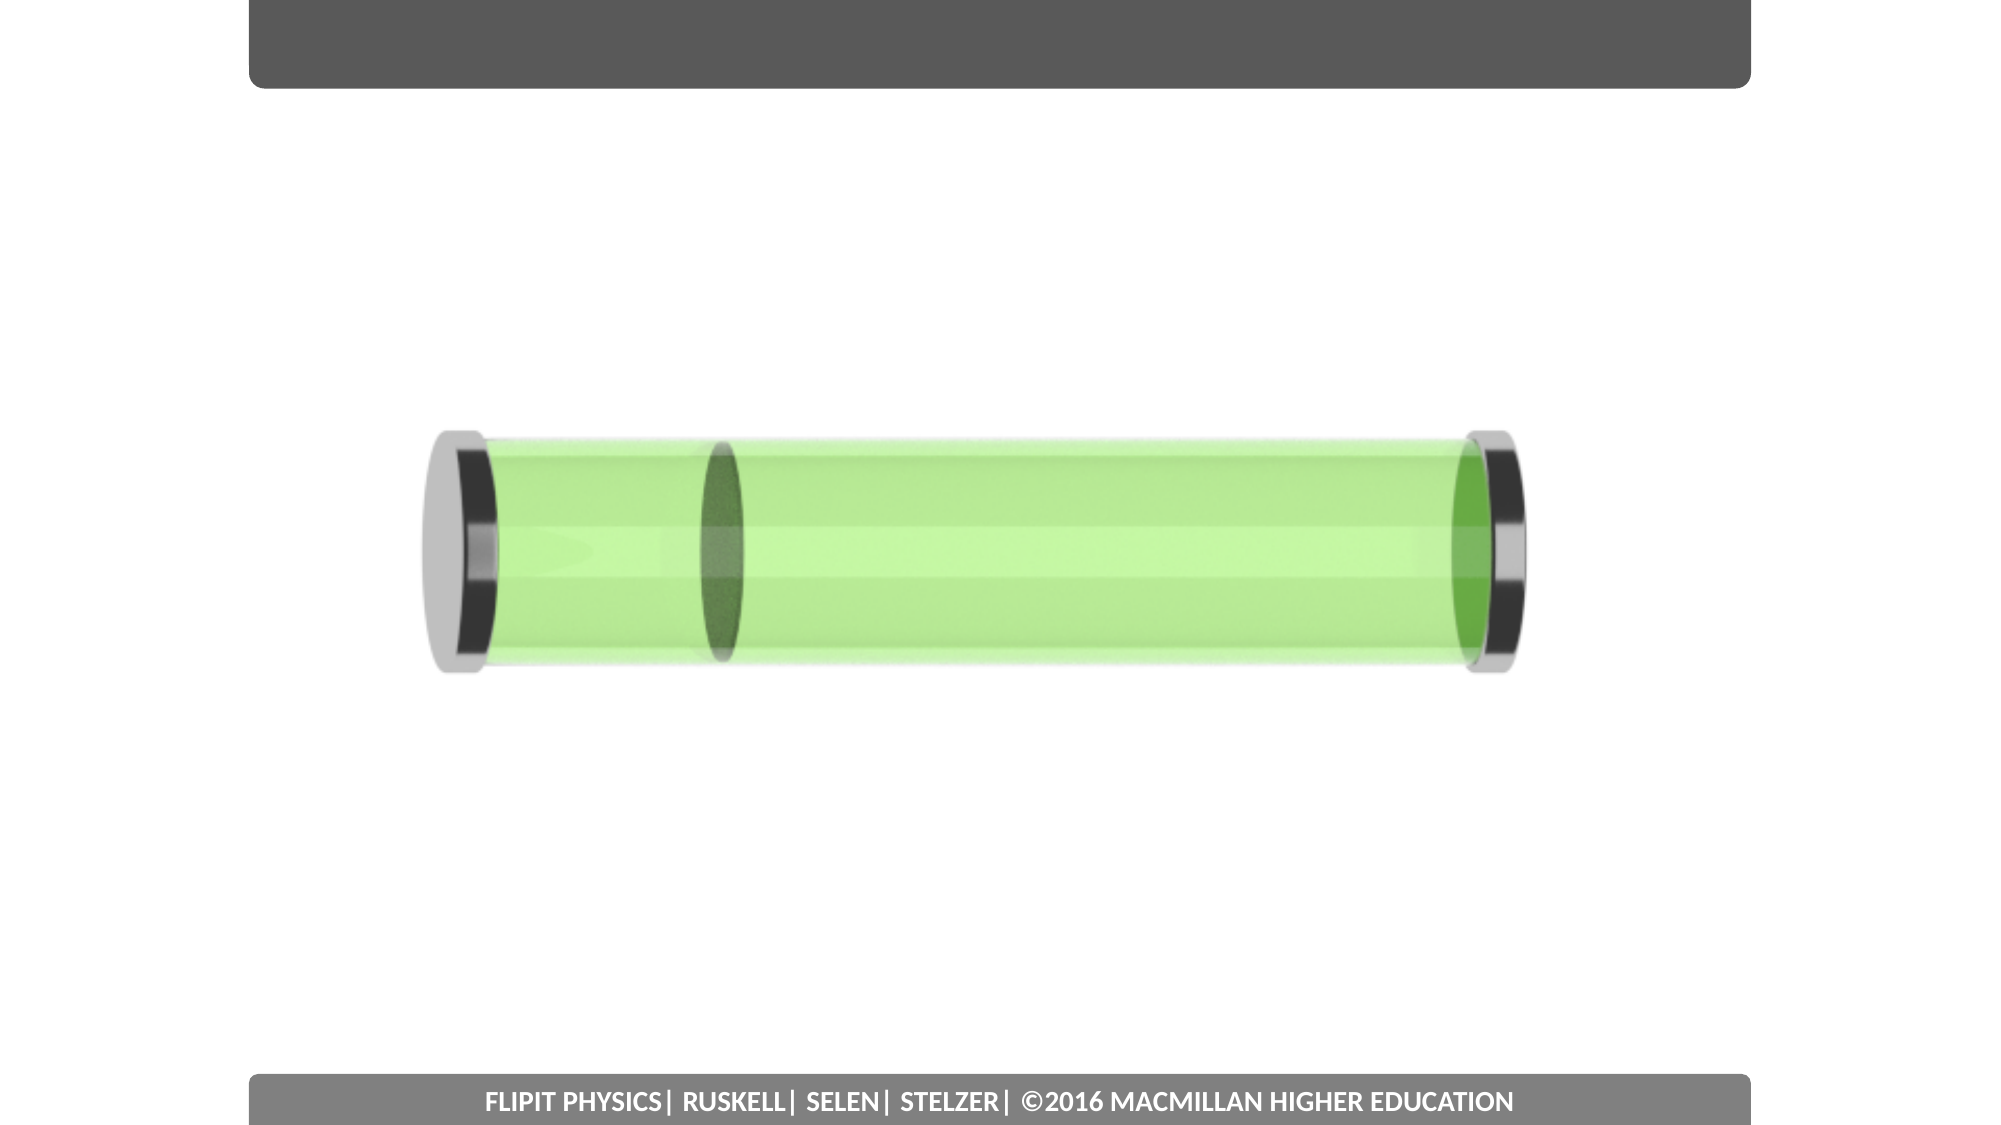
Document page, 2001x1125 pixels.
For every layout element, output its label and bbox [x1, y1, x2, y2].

text_box [248, 0, 1752, 89]
picture [374, 333, 1625, 792]
text_box [249, 1074, 1750, 1125]
